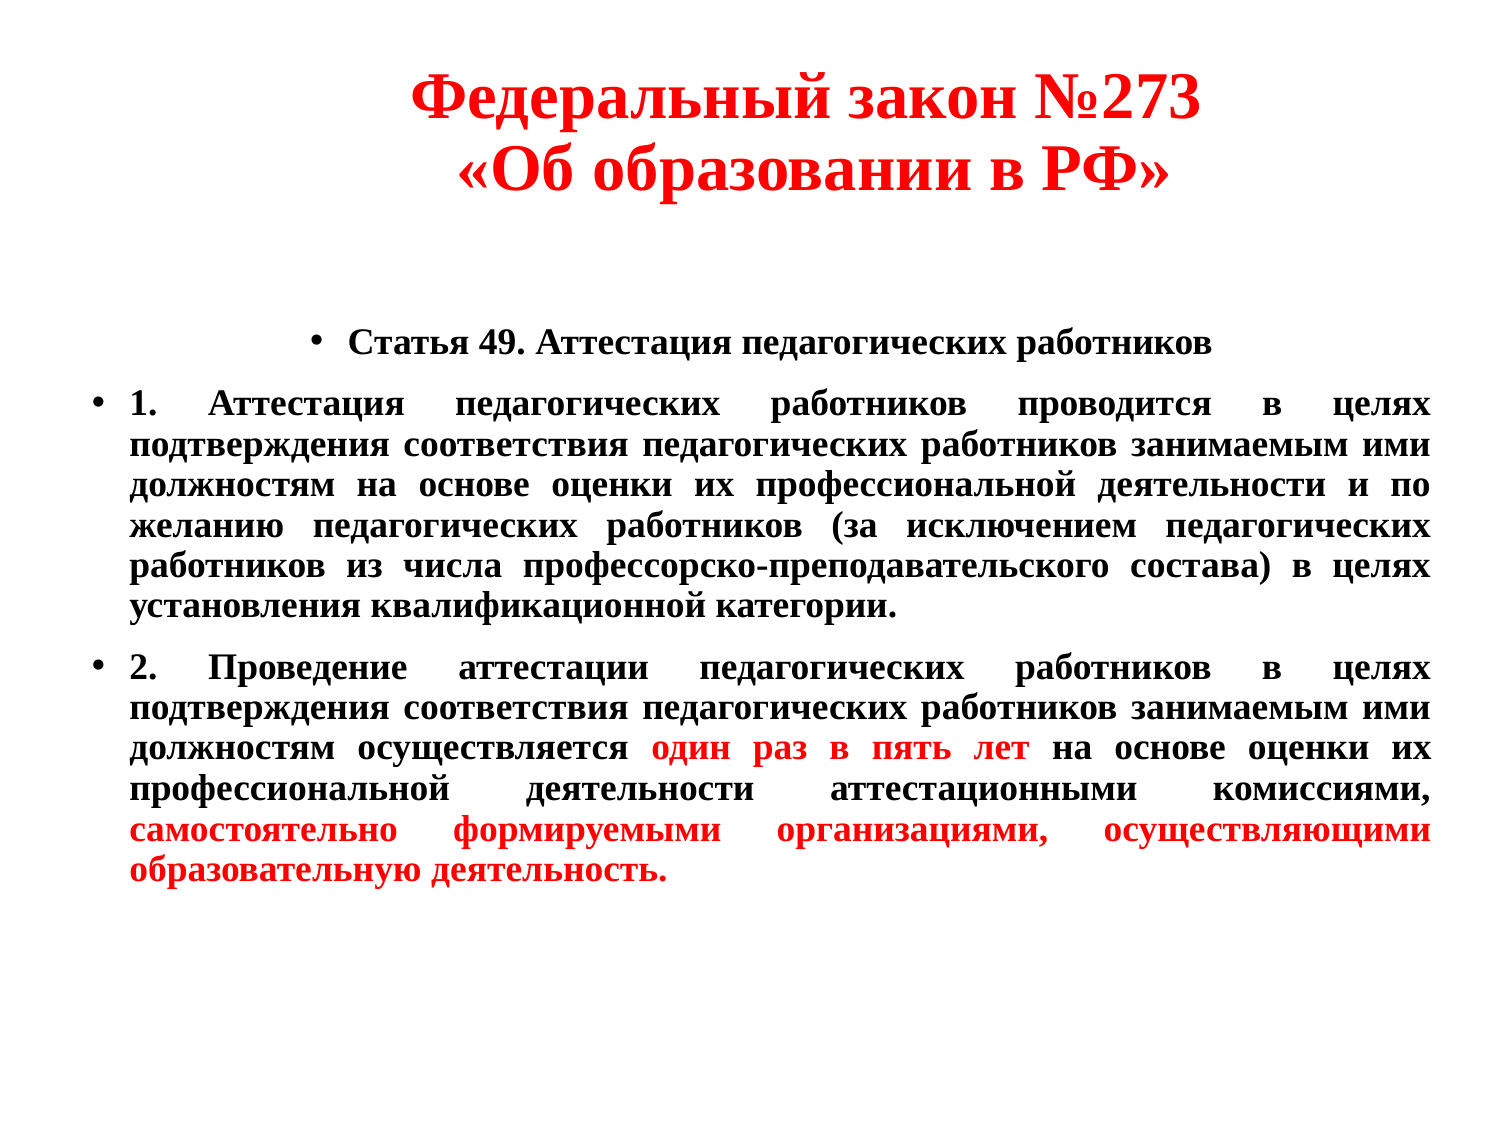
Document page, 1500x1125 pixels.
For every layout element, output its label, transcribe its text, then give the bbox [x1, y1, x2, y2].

list Статья 49. Аттестация педагогических работников 1. Аттестация педагогических работников проводится в целях подтверждения соответствия педагогических работников занимаемым ими должностям на основе оценки их профессиональной деятельности и по желанию педагогических работников (за исключением педагогических работников из числа профессорско-преподавательского состава) в целях установления квалификационной категории. 2. Проведение аттестации педагогических работников в целях подтверждения соответствия педагогических работников занимаемым ими должностям осуществляется один раз в пять лет на основе оценки их профессиональной деятельности аттестационными комиссиями, самостоятельно формируемыми организациями, осуществляющими образовательную деятельность. [76, 314, 1447, 1059]
title Федеральный закон №273 «Об образовании в РФ» [183, 113, 1447, 232]
